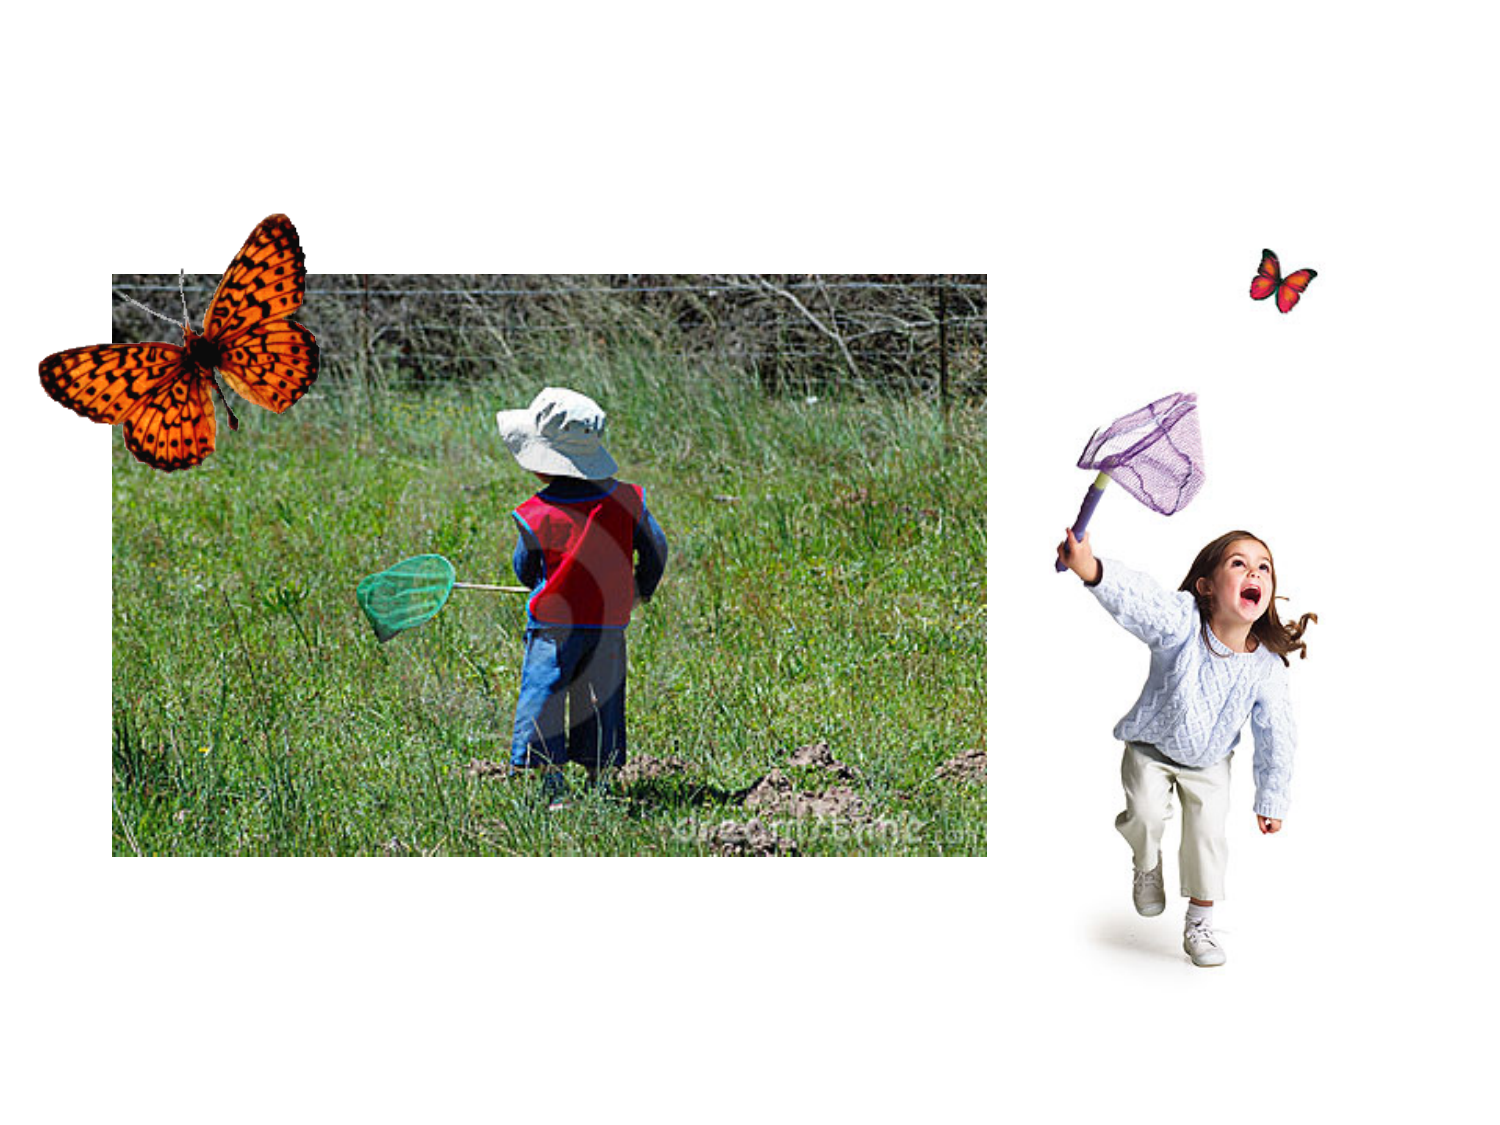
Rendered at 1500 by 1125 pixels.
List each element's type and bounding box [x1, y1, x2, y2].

picture [37, 212, 1457, 1054]
